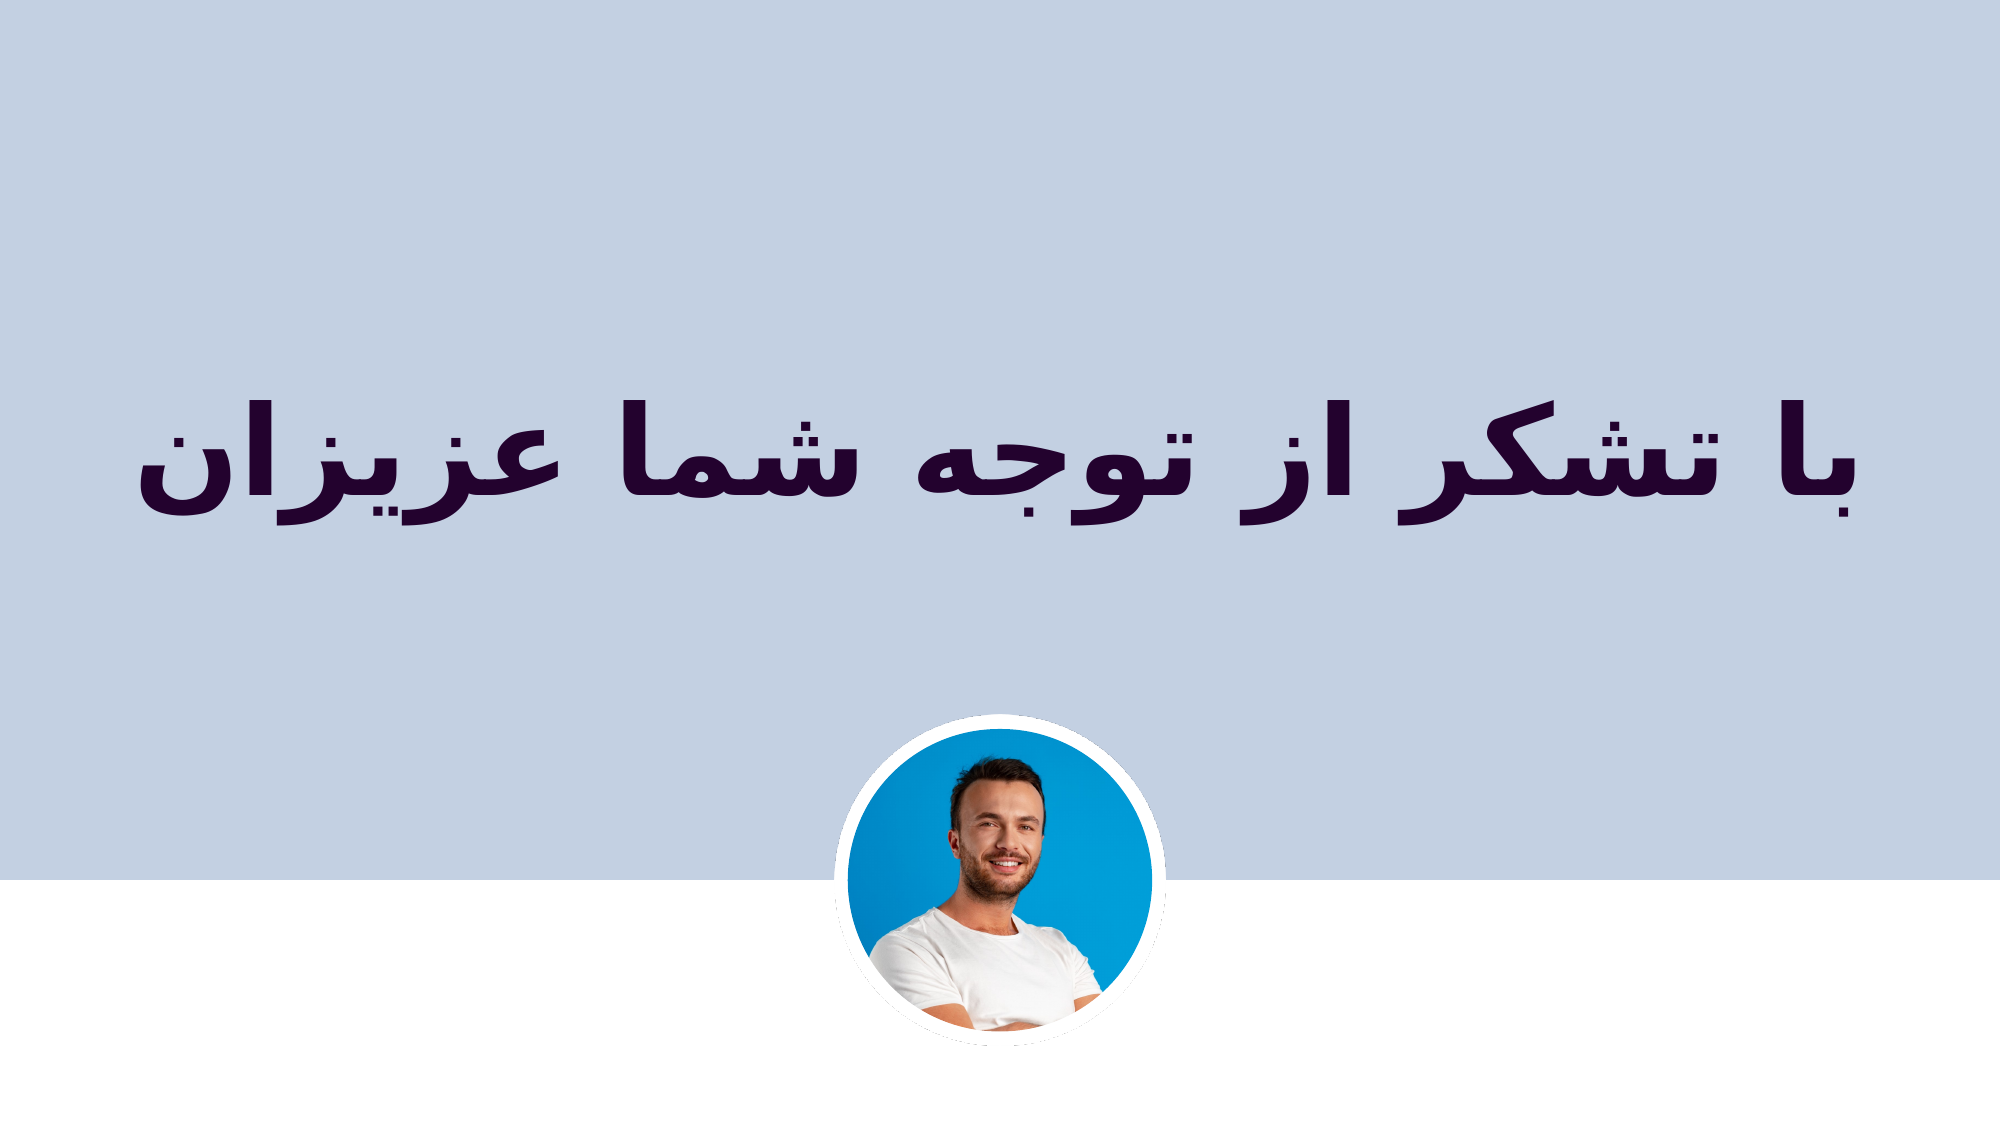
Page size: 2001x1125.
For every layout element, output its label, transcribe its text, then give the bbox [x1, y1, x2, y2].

picture [834, 714, 1166, 1046]
text_box با تشکر از توجه شما عزیزان [0, 362, 2000, 528]
